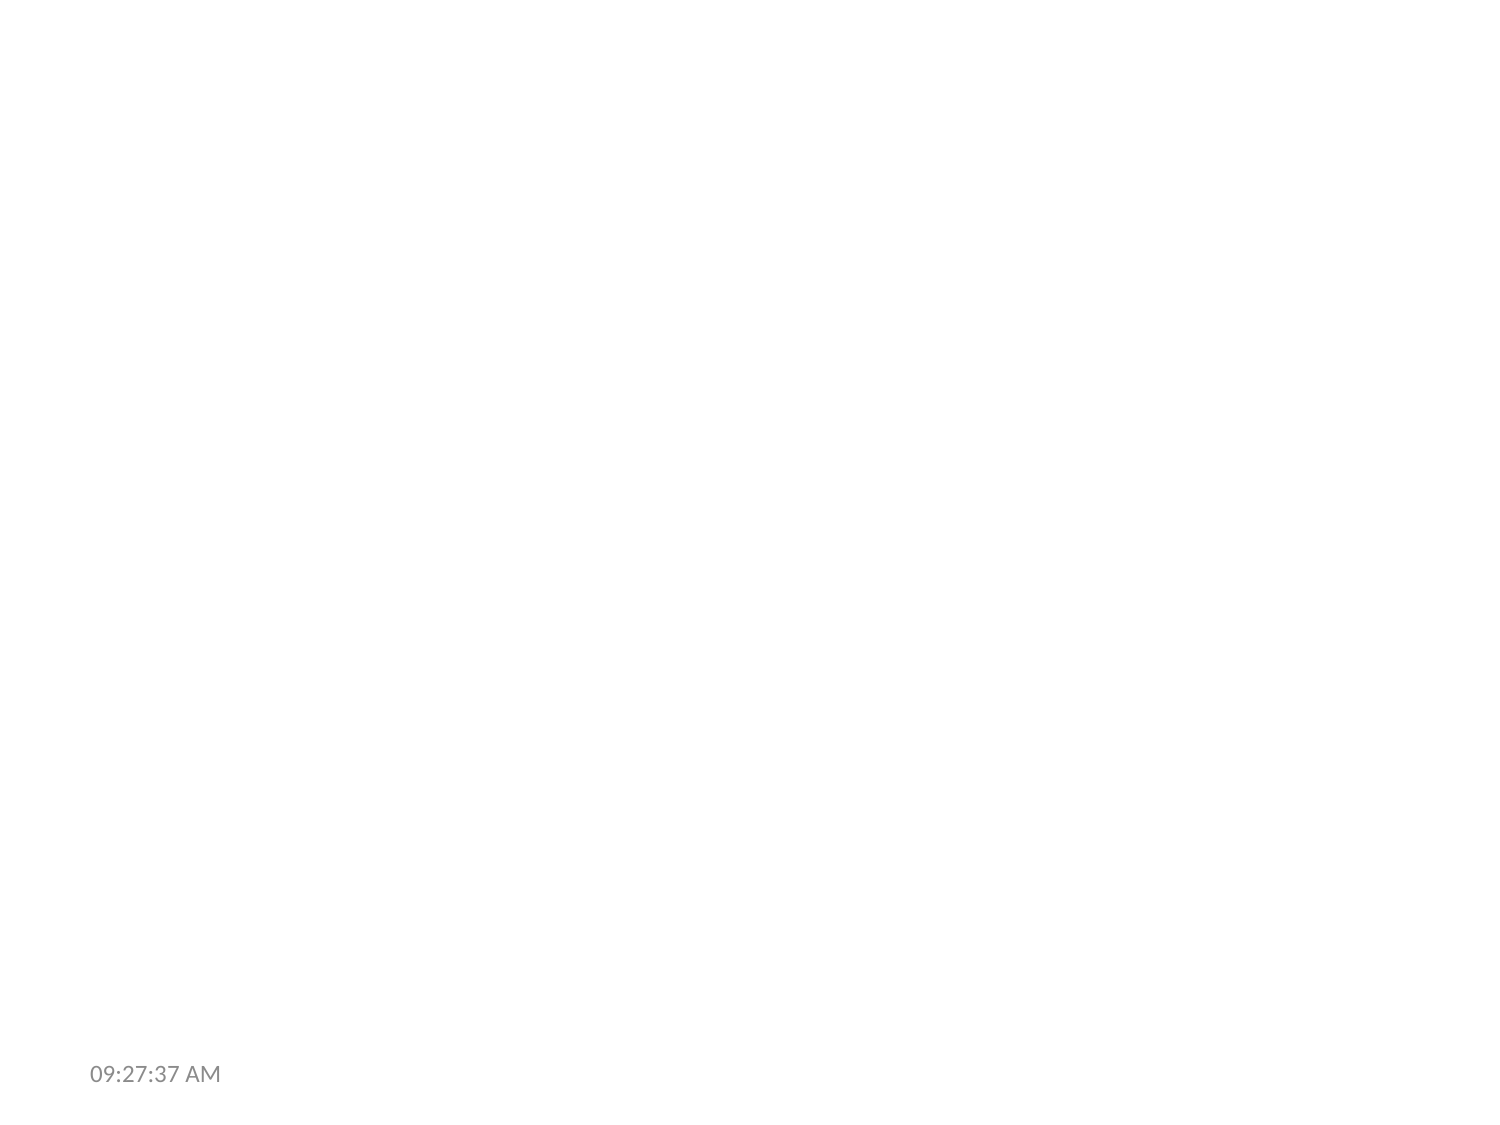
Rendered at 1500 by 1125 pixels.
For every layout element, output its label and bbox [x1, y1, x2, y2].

slide_number [75, 1042, 425, 1103]
